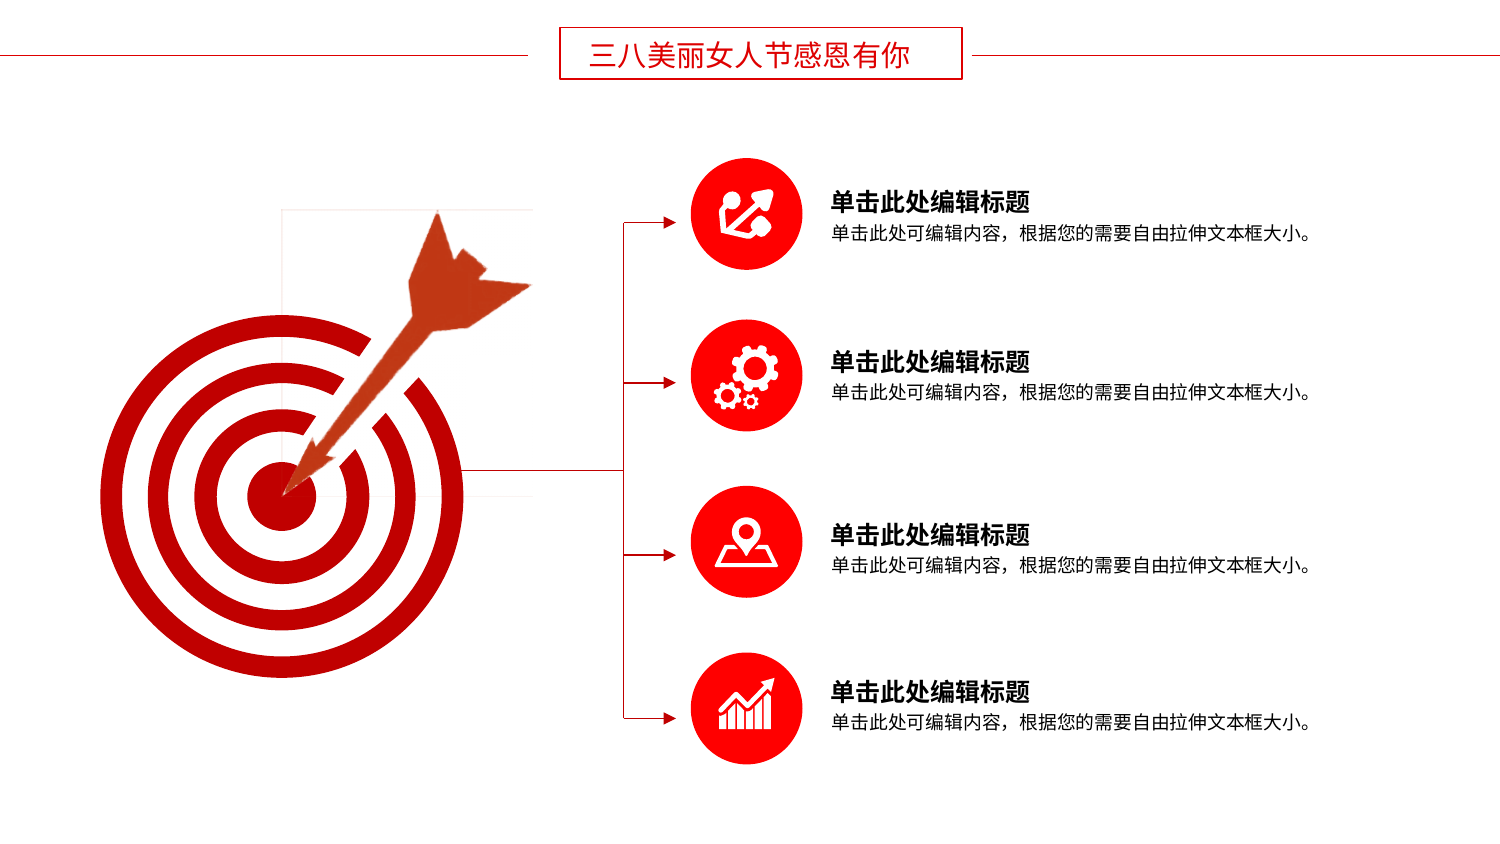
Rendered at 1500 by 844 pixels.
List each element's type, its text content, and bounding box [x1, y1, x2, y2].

text_box [147, 362, 416, 631]
text_box 单击此处可编辑内容，根据您的需要自由拉伸文本框大小。 [820, 211, 1382, 250]
text_box 单击此处编辑标题 [818, 507, 1084, 555]
text_box [713, 382, 742, 410]
text_box 单击此处编辑标题 [818, 175, 1084, 223]
text_box [743, 394, 759, 410]
text_box [100, 315, 464, 678]
text_box [732, 345, 779, 392]
text_box [714, 544, 779, 568]
text_box [718, 677, 775, 713]
picture [281, 209, 533, 498]
text_box [719, 712, 727, 730]
text_box 单击此处可编辑内容，根据您的需要自由拉伸文本框大小。 [820, 700, 1382, 739]
text_box [690, 652, 803, 765]
text_box [728, 703, 736, 730]
text_box [247, 462, 315, 531]
text_box [690, 158, 803, 270]
text_box [731, 517, 761, 557]
text_box [737, 693, 771, 730]
text_box 单击此处编辑标题 [818, 664, 1084, 712]
text_box [690, 319, 803, 432]
text_box 单击此处编辑标题 [818, 334, 1084, 382]
text_box [560, 27, 963, 80]
text_box [194, 409, 369, 585]
text_box [690, 485, 803, 598]
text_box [623, 222, 677, 719]
text_box [718, 189, 774, 239]
text_box 单击此处可编辑内容，根据您的需要自由拉伸文本框大小。 [820, 370, 1382, 409]
text_box 单击此处可编辑内容，根据您的需要自由拉伸文本框大小。 [820, 543, 1382, 583]
